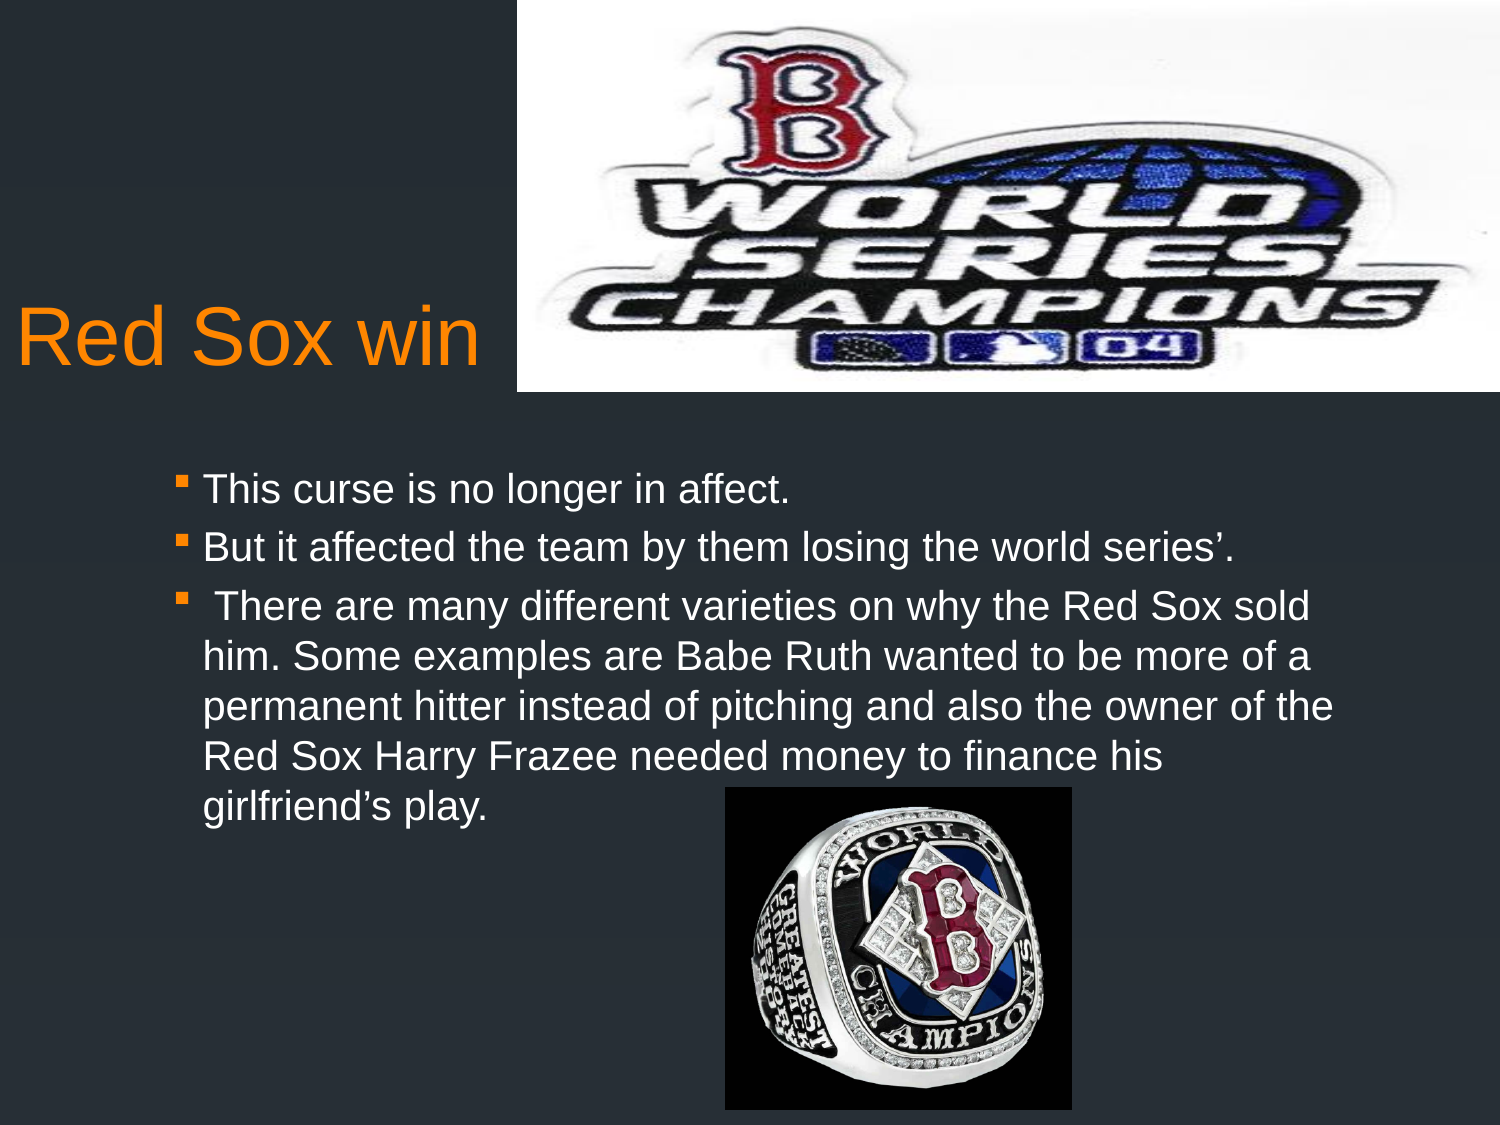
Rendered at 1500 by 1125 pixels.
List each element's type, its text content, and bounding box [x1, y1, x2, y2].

picture [724, 786, 1072, 1111]
list This curse is no longer in affect. But it affected the team by them losing the world series’. There are many different varieties on why the Red Sox sold him. Some examples are Babe Ruth wanted to be more of a permanent hitter instead of pitching and also the owner of the Red Sox Harry Frazee needed money to finance his girlfriend’s play. [150, 454, 1350, 1035]
picture [516, 0, 1500, 393]
title Red Sox win [0, 200, 511, 390]
